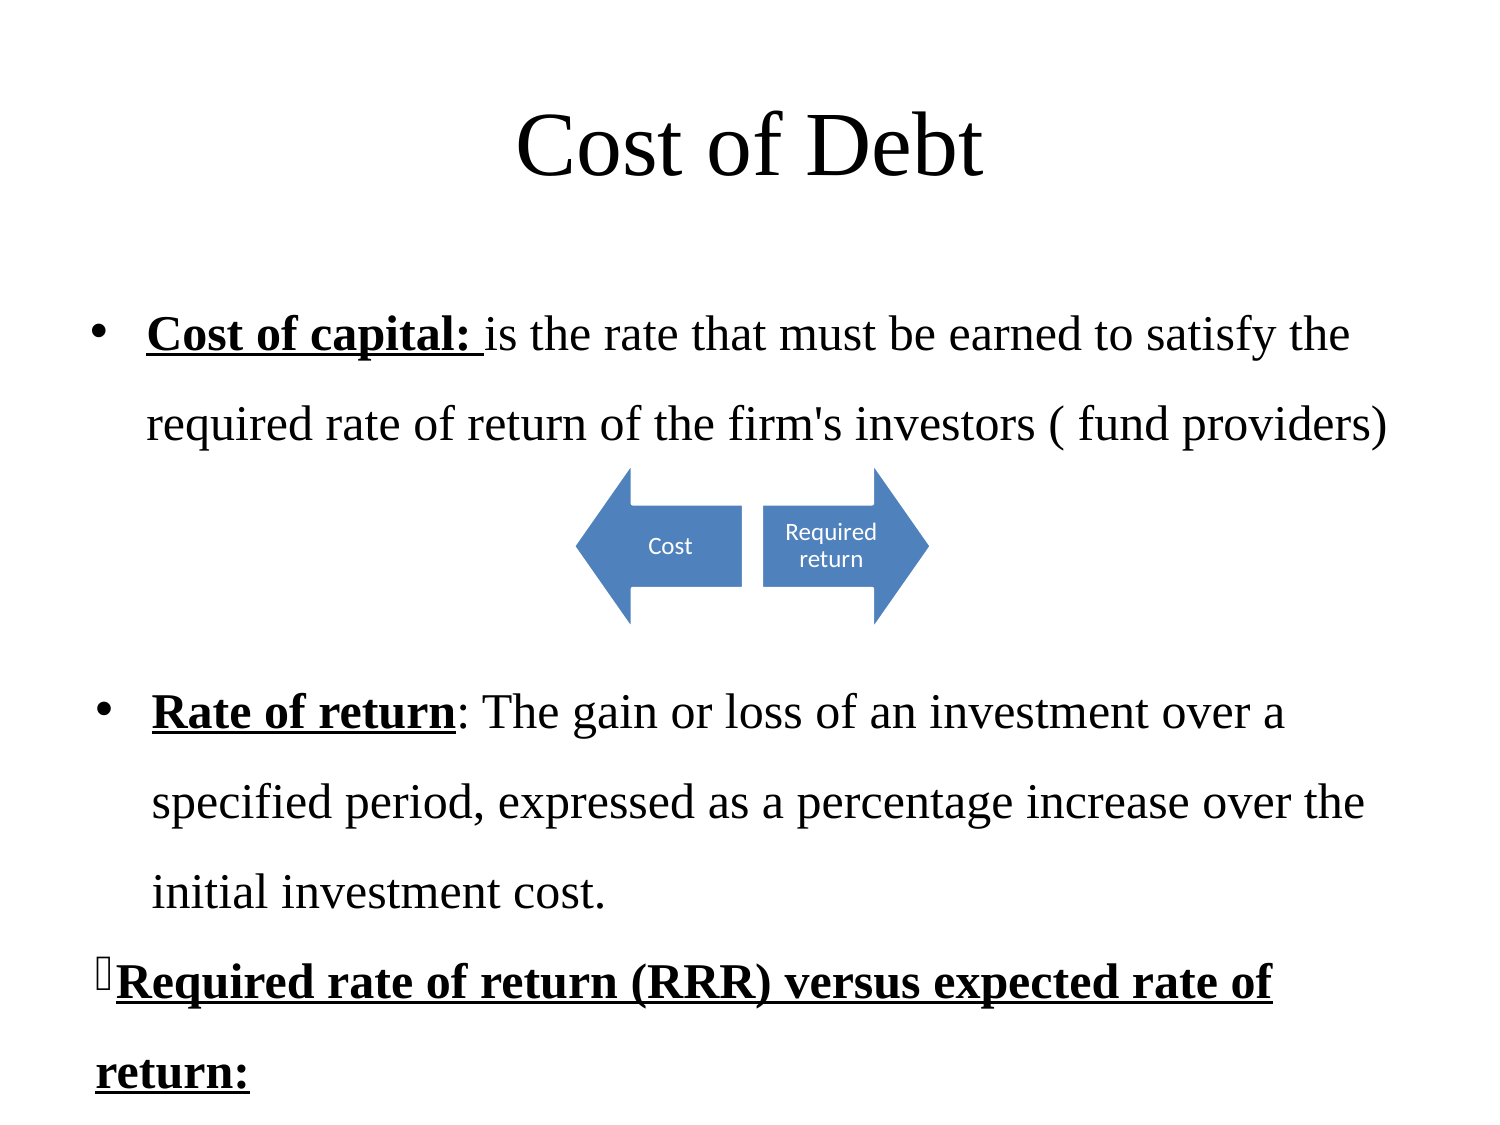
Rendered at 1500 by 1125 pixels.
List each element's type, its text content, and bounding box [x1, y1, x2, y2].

title Cost of Debt [75, 45, 1425, 233]
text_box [572, 426, 933, 666]
list Cost of capital: is the rate that must be earned to satisfy the required rate of return of the firm's investors ( fund providers) [75, 262, 1425, 1005]
text_box Rate of return: The gain or loss of an investment over a specified period, expressed as a percentage increase over the initial investment cost. Required rate of return (RRR) versus expected rate of return: [80, 640, 1425, 1106]
